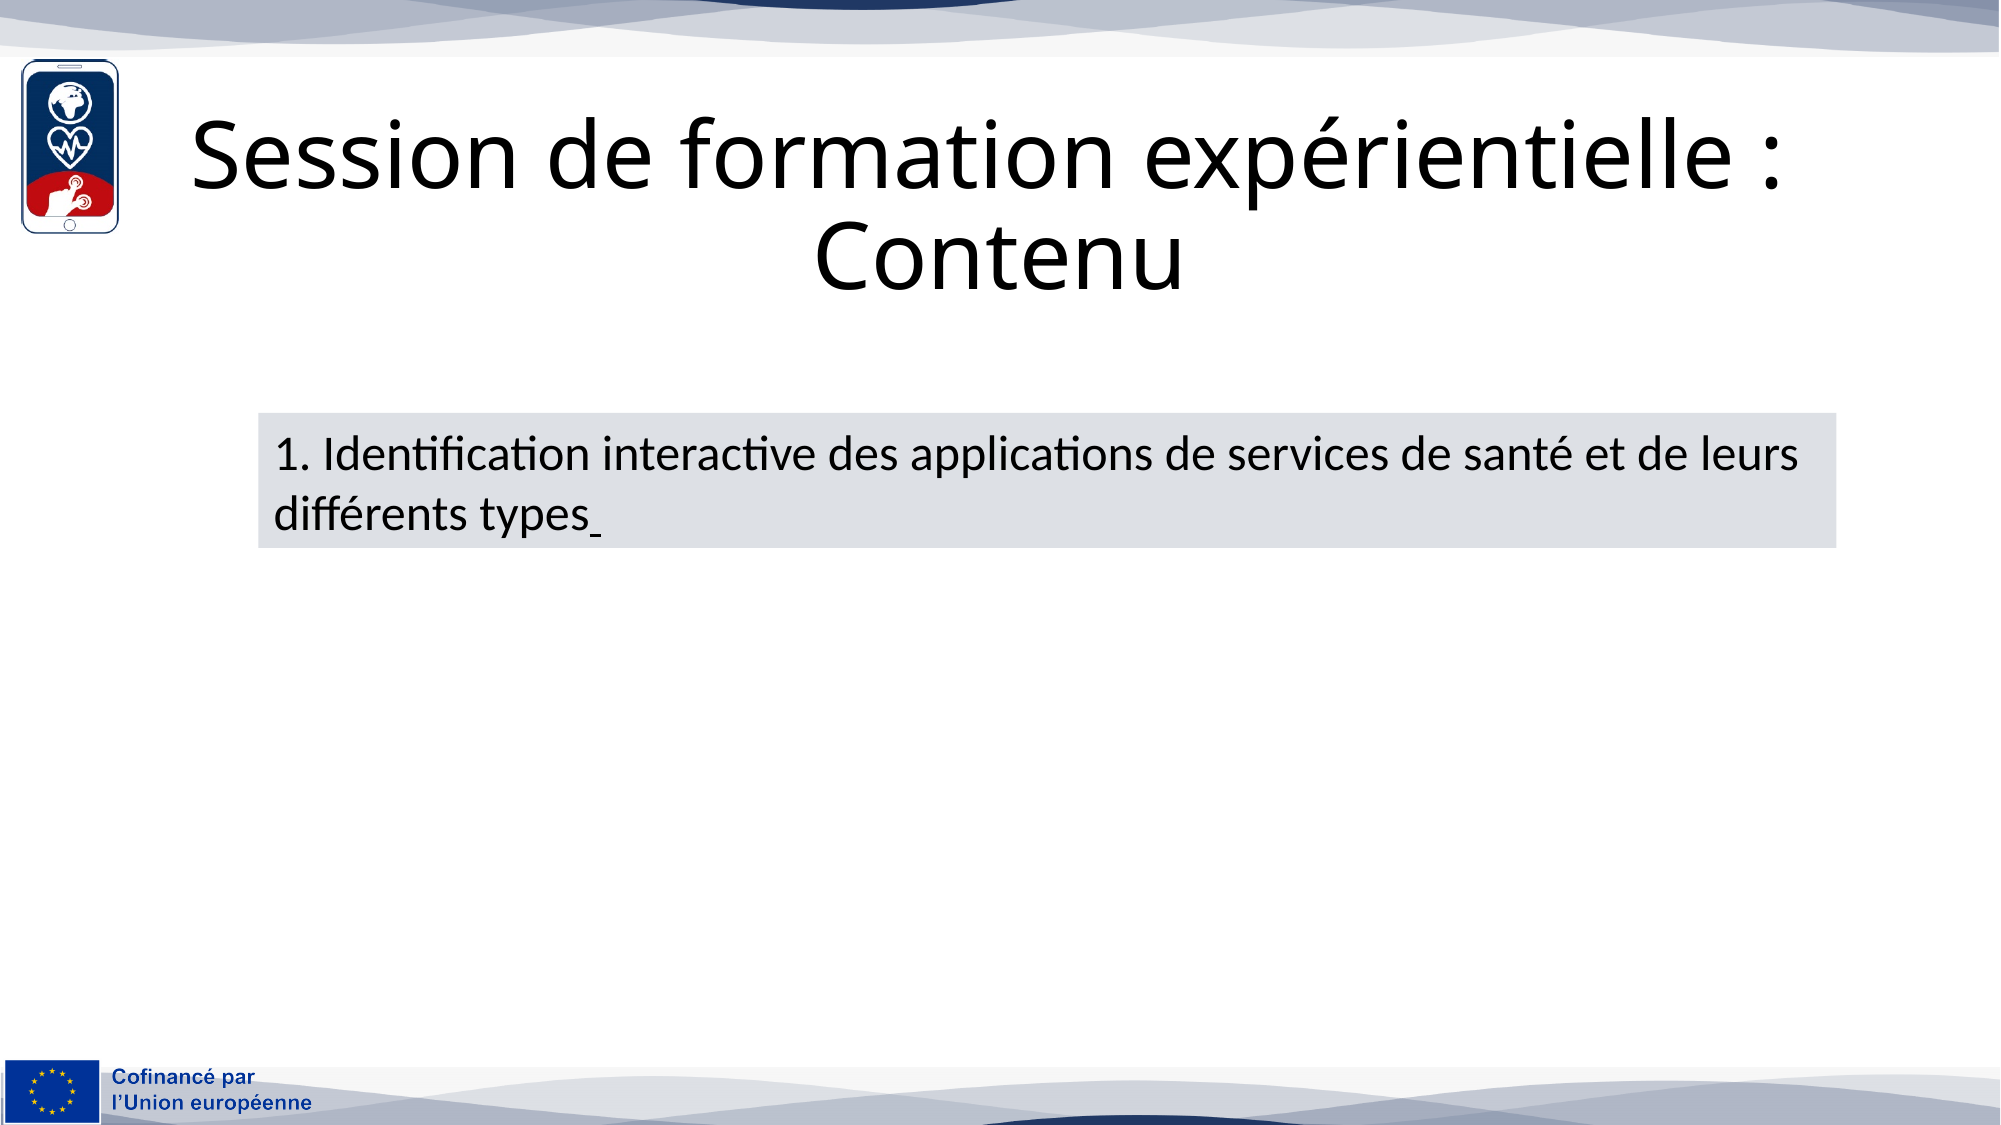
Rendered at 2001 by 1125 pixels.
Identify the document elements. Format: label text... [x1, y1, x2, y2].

text_box 1. Identification interactive des applications de services de santé et de leurs différents types [258, 412, 1837, 548]
picture [0, 1055, 2001, 1125]
picture [0, 0, 1999, 57]
title Session de formation expérientielle : Contenu [137, 99, 1863, 318]
picture [21, 59, 119, 234]
